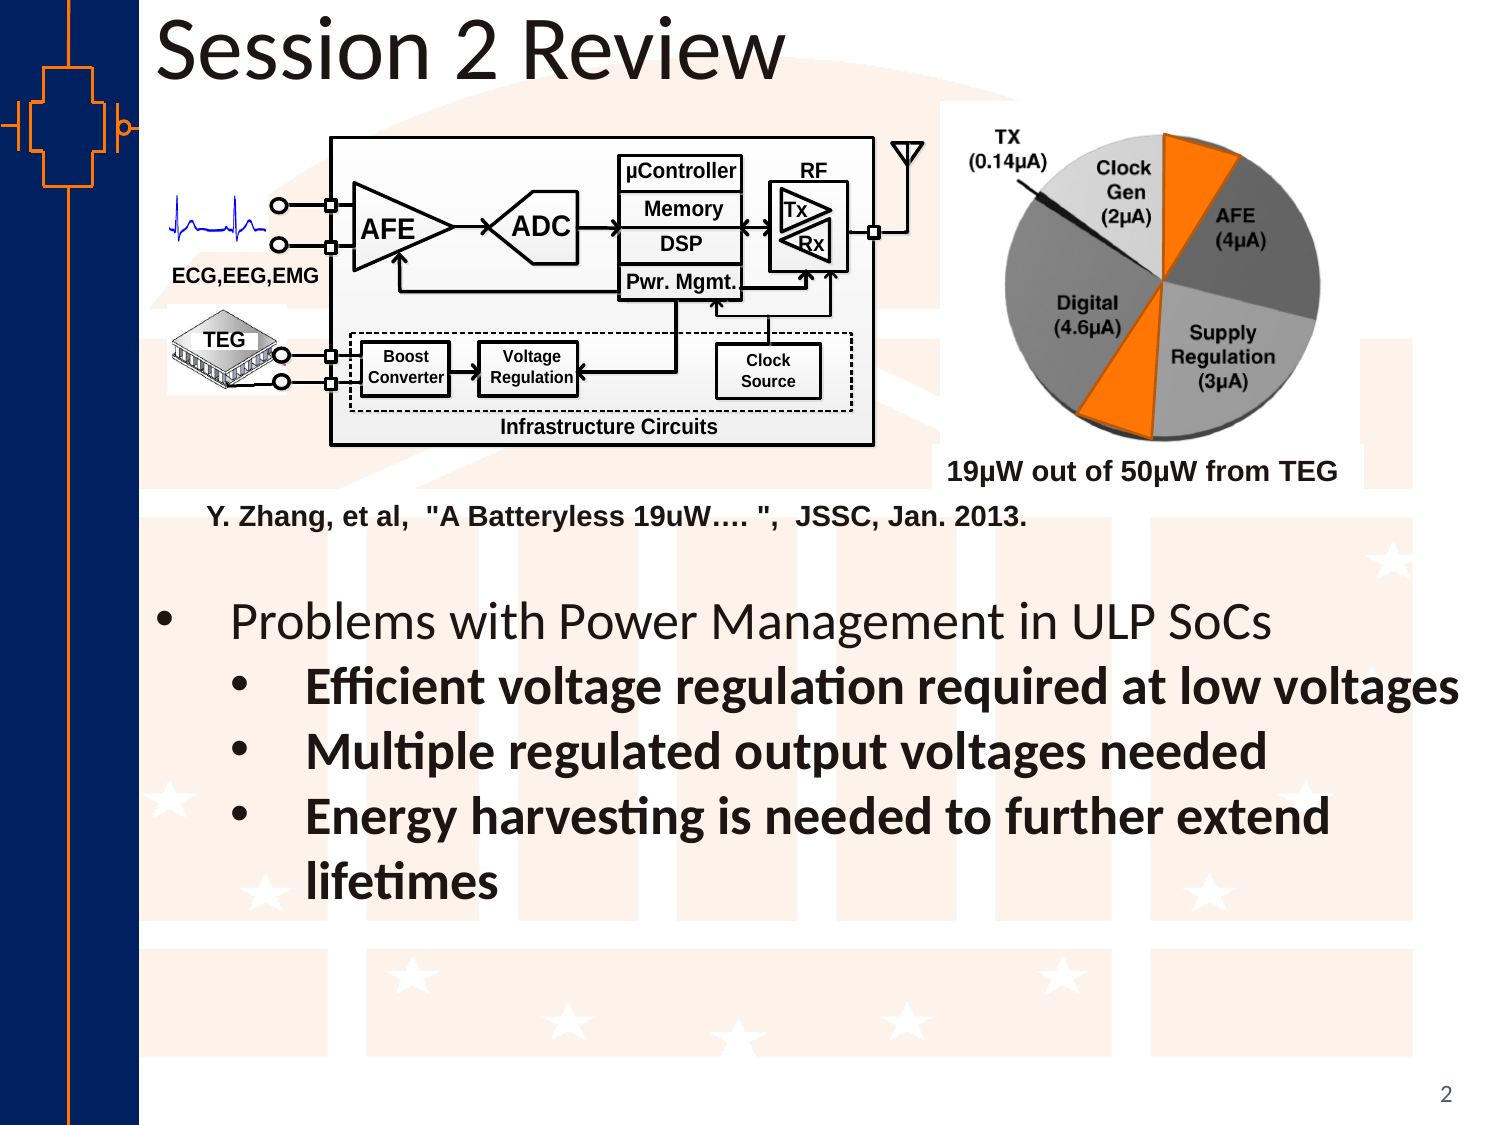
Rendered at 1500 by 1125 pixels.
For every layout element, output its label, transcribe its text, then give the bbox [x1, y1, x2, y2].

picture [940, 100, 1360, 484]
text_box 19µW out of 50µW from TEG [931, 444, 1364, 495]
picture [155, 133, 928, 451]
text_box Session 2 Review [140, 0, 1480, 216]
text_box Problems with Power Management in ULP SoCs Efficient voltage regulation required at low voltages Multiple regulated output voltages needed Energy harvesting is needed to further extend lifetimes [140, 577, 1480, 1048]
text_box Y. Zhang, et al, "A Batteryless 19uW…. ", JSSC, Jan. 2013. [191, 490, 1112, 575]
slide_number 2 [1425, 1062, 1488, 1123]
